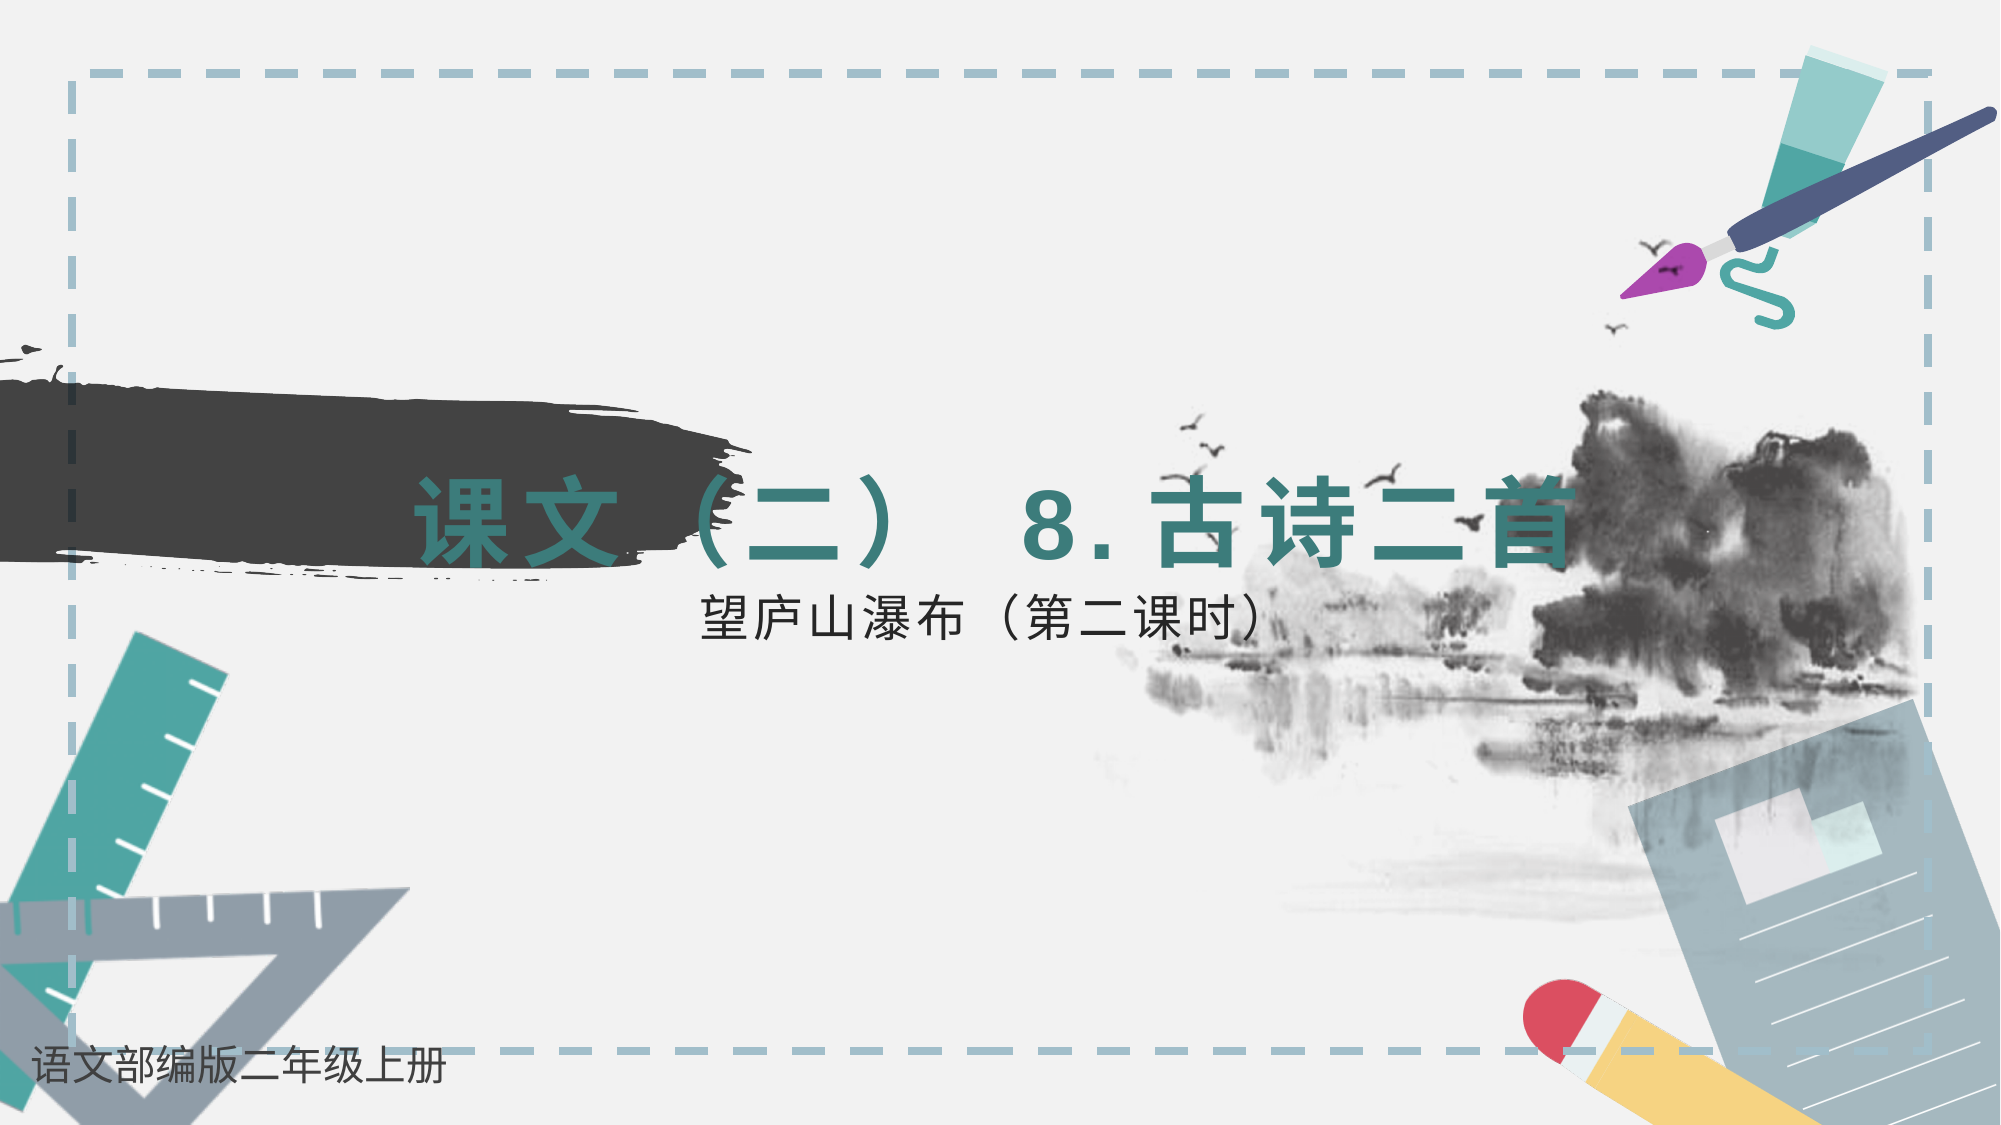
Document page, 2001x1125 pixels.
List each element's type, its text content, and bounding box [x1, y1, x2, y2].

text_box 课文（二） 8.古诗二首 [752, 351, 1093, 580]
text_box 语文部编版二年级上册 [15, 1031, 616, 1097]
picture [1093, 235, 2001, 1125]
picture [0, 611, 410, 1125]
text_box 望庐山瀑布（第二课时） [375, 586, 1093, 783]
picture [0, 335, 752, 582]
